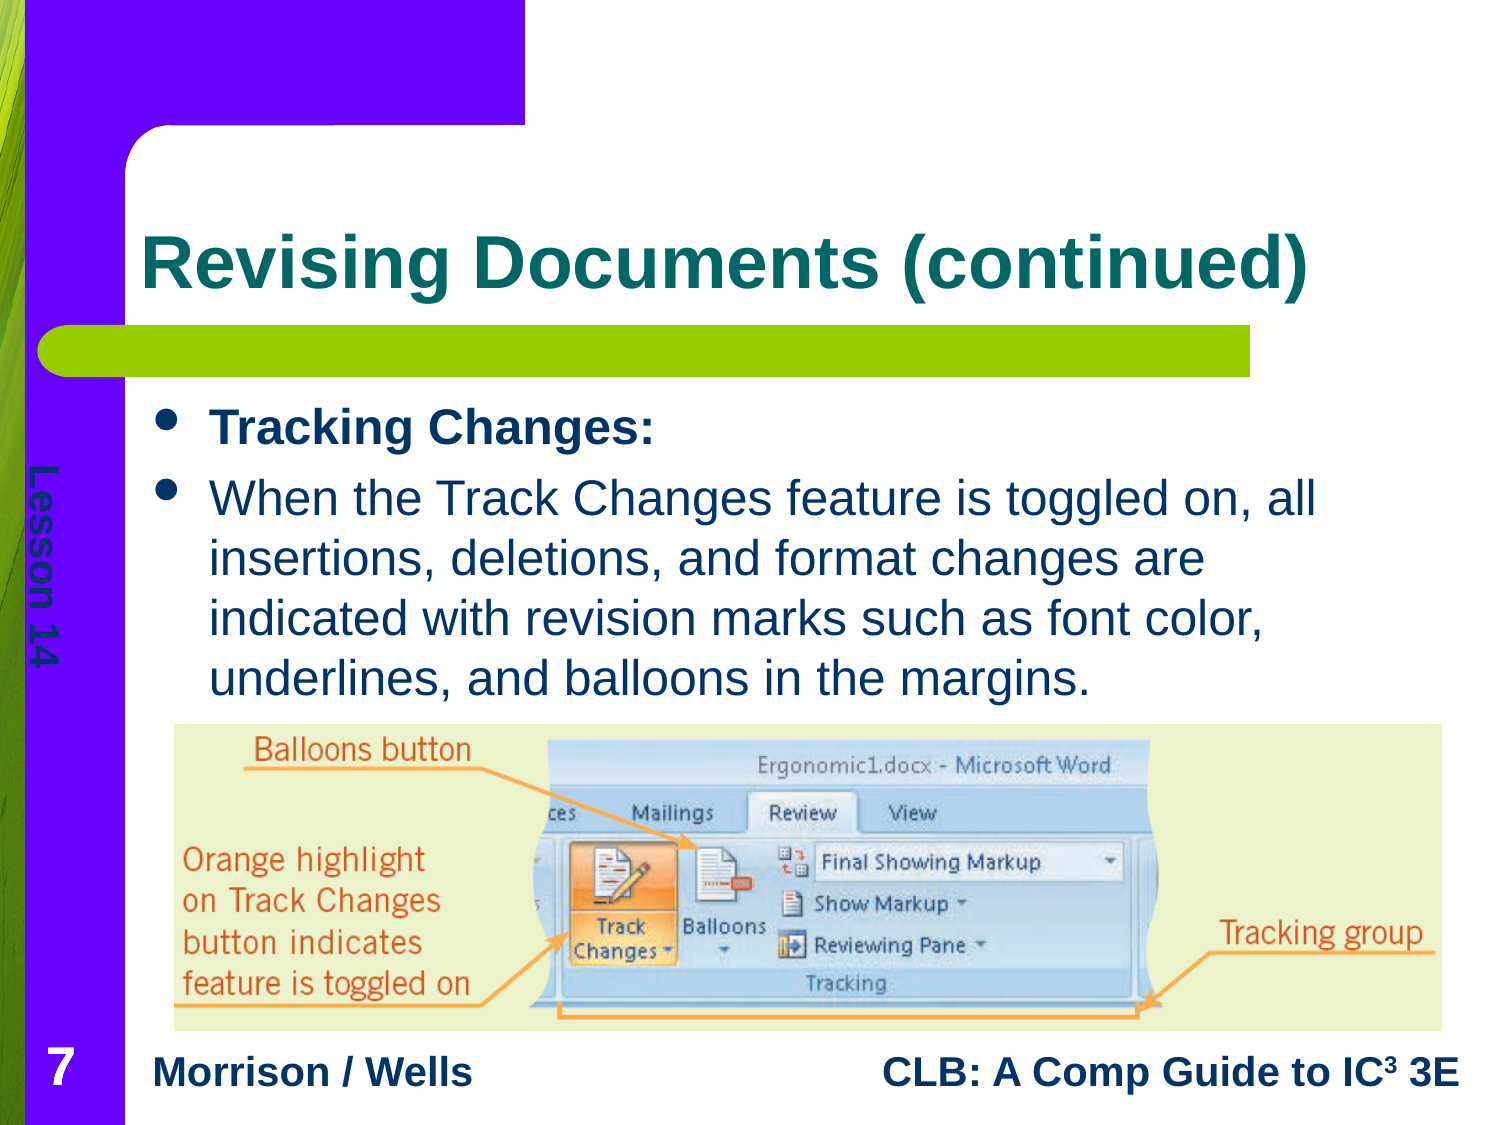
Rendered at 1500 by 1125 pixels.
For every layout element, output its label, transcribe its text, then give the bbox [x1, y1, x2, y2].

picture [174, 724, 1442, 1031]
text_box 7 [13, 1023, 111, 1105]
picture [0, 0, 25, 1125]
title Revising Documents (continued) [124, 124, 1426, 313]
list Tracking Changes: When the Track Changes feature is toggled on, all insertions, deletions, and format changes are indicated with revision marks such as font color, underlines, and balloons in the margins. [137, 387, 1401, 1013]
